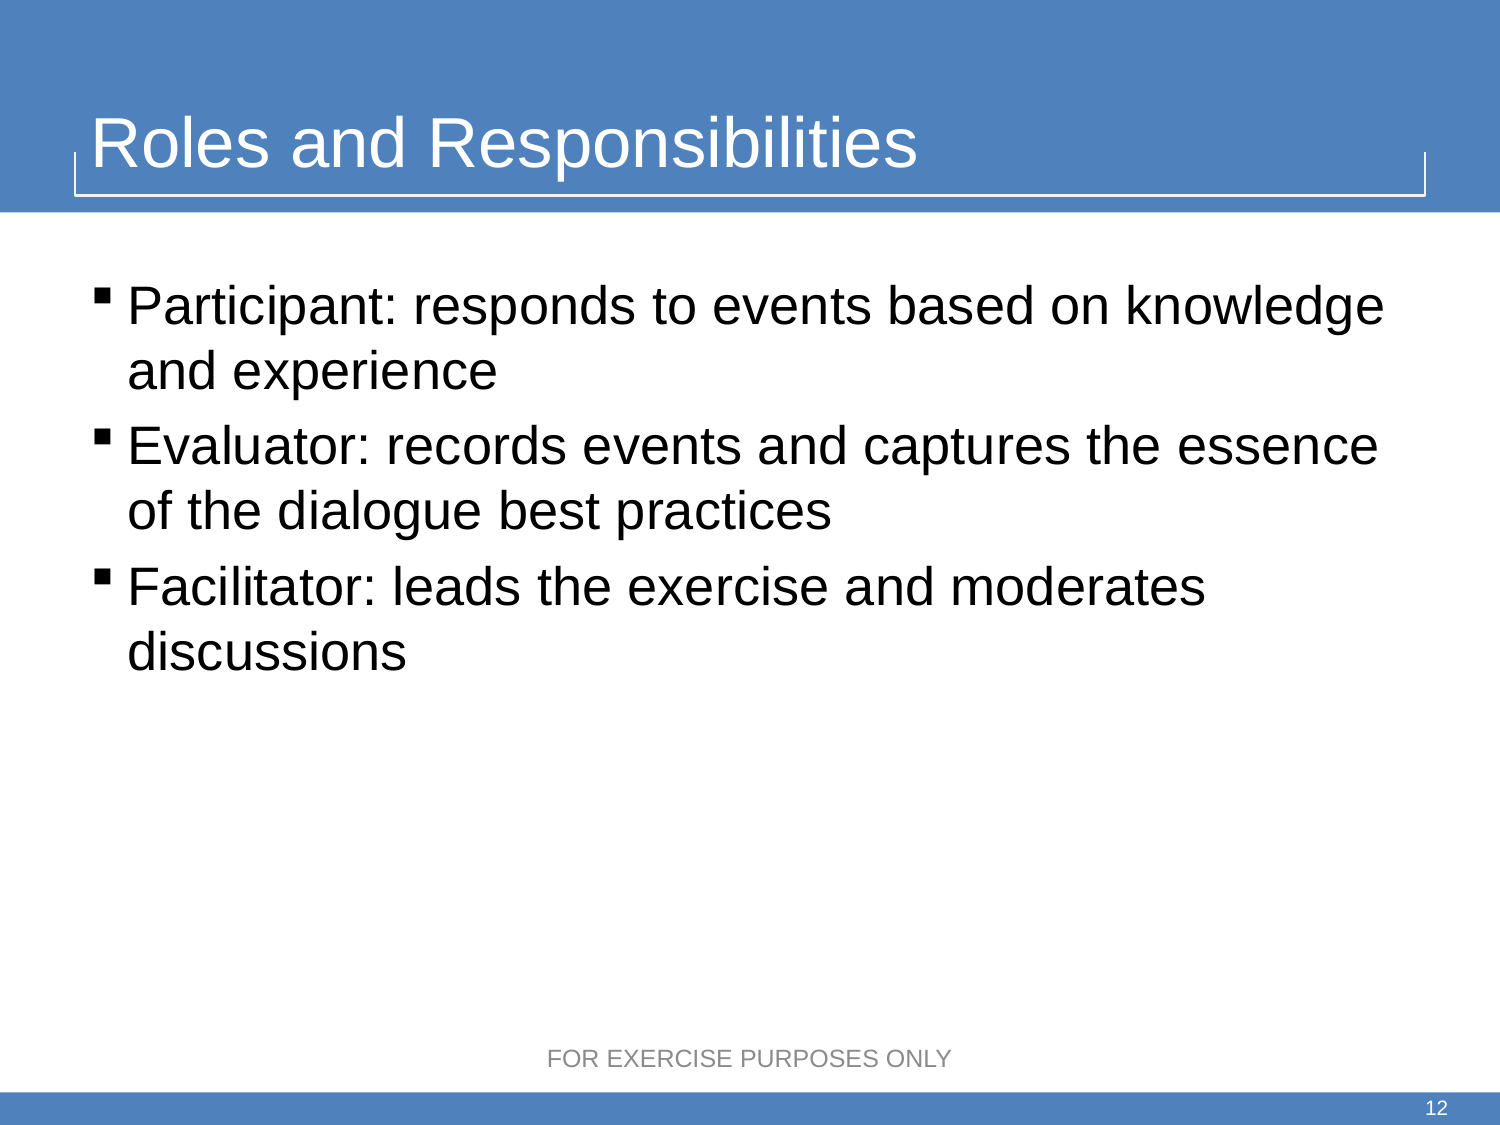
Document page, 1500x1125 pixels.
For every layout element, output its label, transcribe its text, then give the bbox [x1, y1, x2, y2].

footer FOR EXERCISE PURPOSES ONLY [512, 1042, 988, 1103]
list Participant: responds to events based on knowledge and experience Evaluator: records events and captures the essence of the dialogue best practices Facilitator: leads the exercise and moderates discussions [74, 262, 1426, 1006]
title Roles and Responsibilities [74, 44, 1426, 233]
